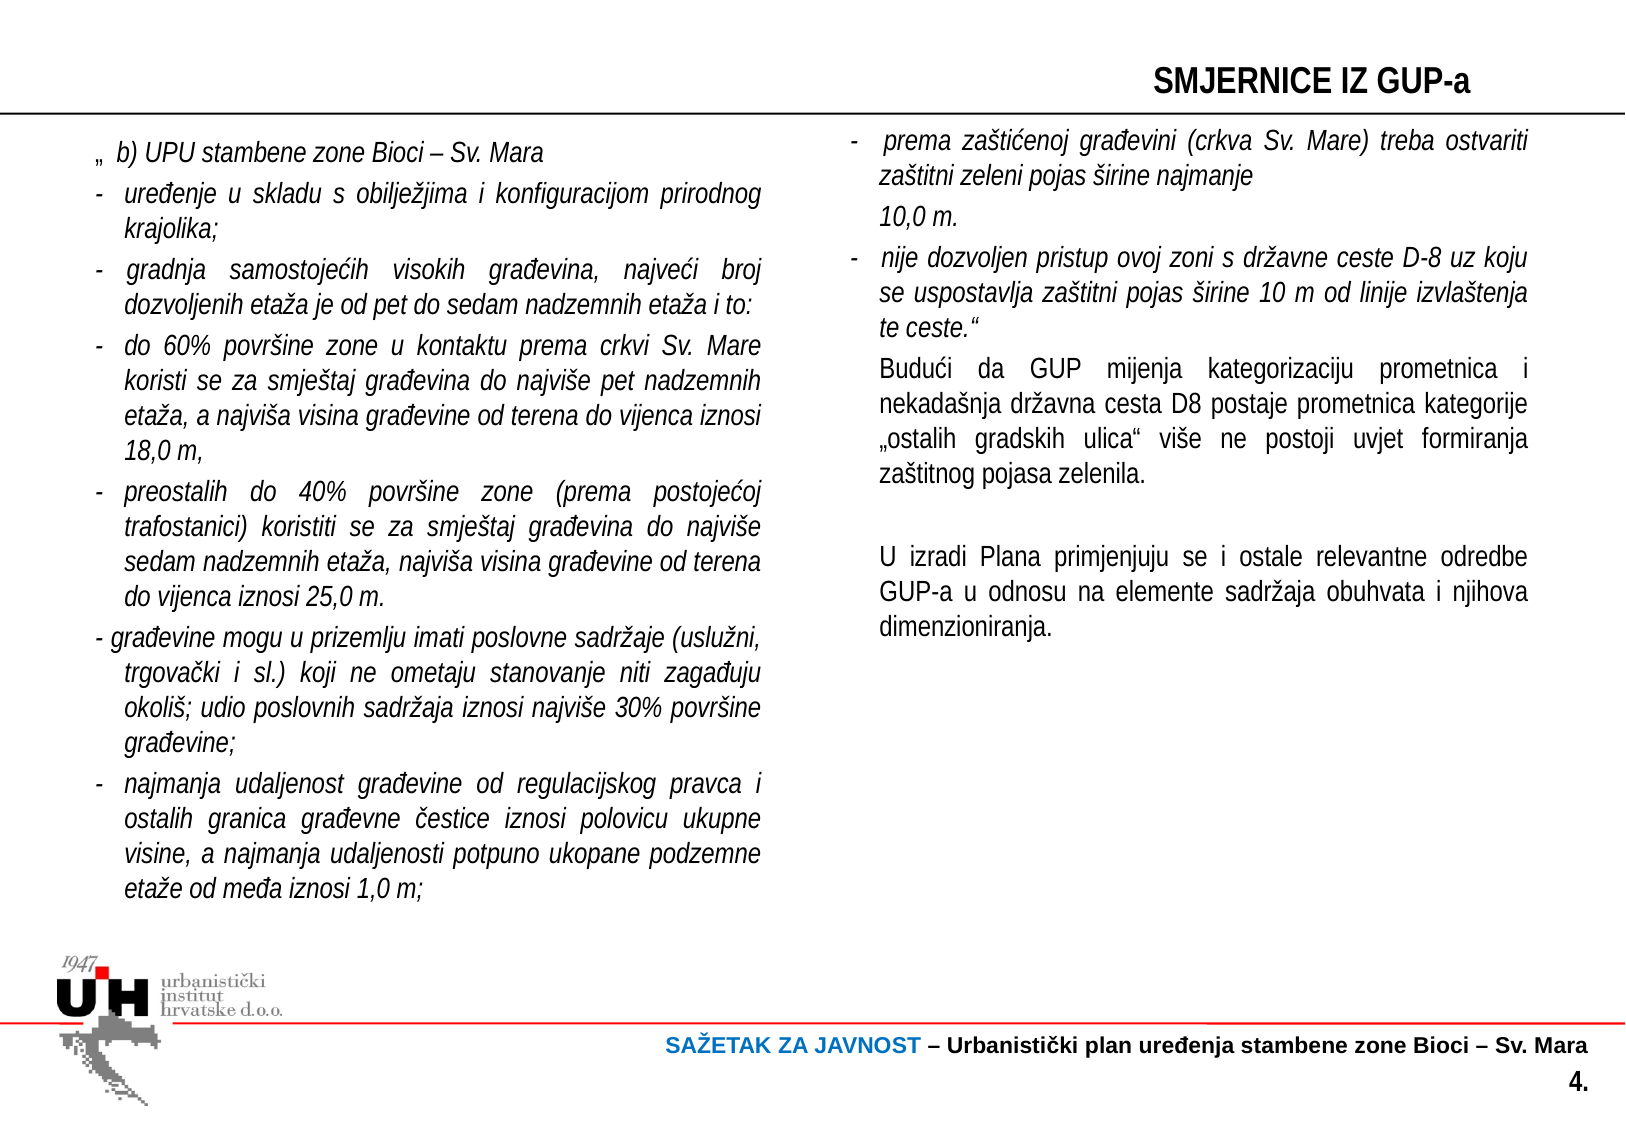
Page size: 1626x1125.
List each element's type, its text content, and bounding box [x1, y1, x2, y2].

title SMJERNICE IZ GUP-a [0, 42, 1487, 114]
list „ b) UPU stambene zone Bioci – Sv. Mara - uređenje u skladu s obilježjima i konfiguracijom prirodnog krajolika; - gradnja samostojećih visokih građevina, najveći broj dozvoljenih etaža je od pet do sedam nadzemnih etaža i to: - do 60% površine zone u kontaktu prema crkvi Sv. Mare koristi se za smještaj građevina do najviše pet nadzemnih etaža, a najviša visina građevine od terena do vijenca iznosi 18,0 m, - preostalih do 40% površine zone (prema postojećoj trafostanici) koristiti se za smještaj građevina do najviše sedam nadzemnih etaža, najviša visina građevine od terena do vijenca iznosi 25,0 m. - građevine mogu u prizemlju imati poslovne sadržaje (uslužni, trgovački i sl.) koji ne ometaju stanovanje niti zagađuju okoliš; udio poslovnih sadržaja iznosi najviše 30% površine građevine; - najmanja udaljenost građevine od regulacijskog pravca i ostalih granica građevne čestice iznosi polovicu ukupne visine, a najmanja udaljenosti potpuno ukopane podzemne etaže od međa iznosi 1,0 m; [79, 125, 778, 957]
text_box SAŽETAK ZA JAVNOST – Urbanistički plan uređenja stambene zone Bioci – Sv. Mara [340, 1023, 1604, 1105]
text_box 4. [1120, 1055, 1604, 1105]
picture [57, 955, 282, 1107]
text_box - prema zaštićenoj građevini (crkva Sv. Mare) treba ostvariti zaštitni zeleni pojas širine najmanje 10,0 m. - nije dozvoljen pristup ovoj zoni s državne ceste D-8 uz koju se uspostavlja zaštitni pojas širine 10 m od linije izvlaštenja te ceste.“ Budući da GUP mijenja kategorizaciju prometnica i nekadašnja državna cesta D8 postaje prometnica kategorije „ostalih gradskih ulica“ više ne postoji uvjet formiranja zaštitnog pojasa zelenila. U izradi Plana primjenjuju se i ostale relevantne odredbe GUP-a u odnosu na elemente sadržaja obuhvata i njihova dimenzioniranja. [835, 113, 1544, 988]
